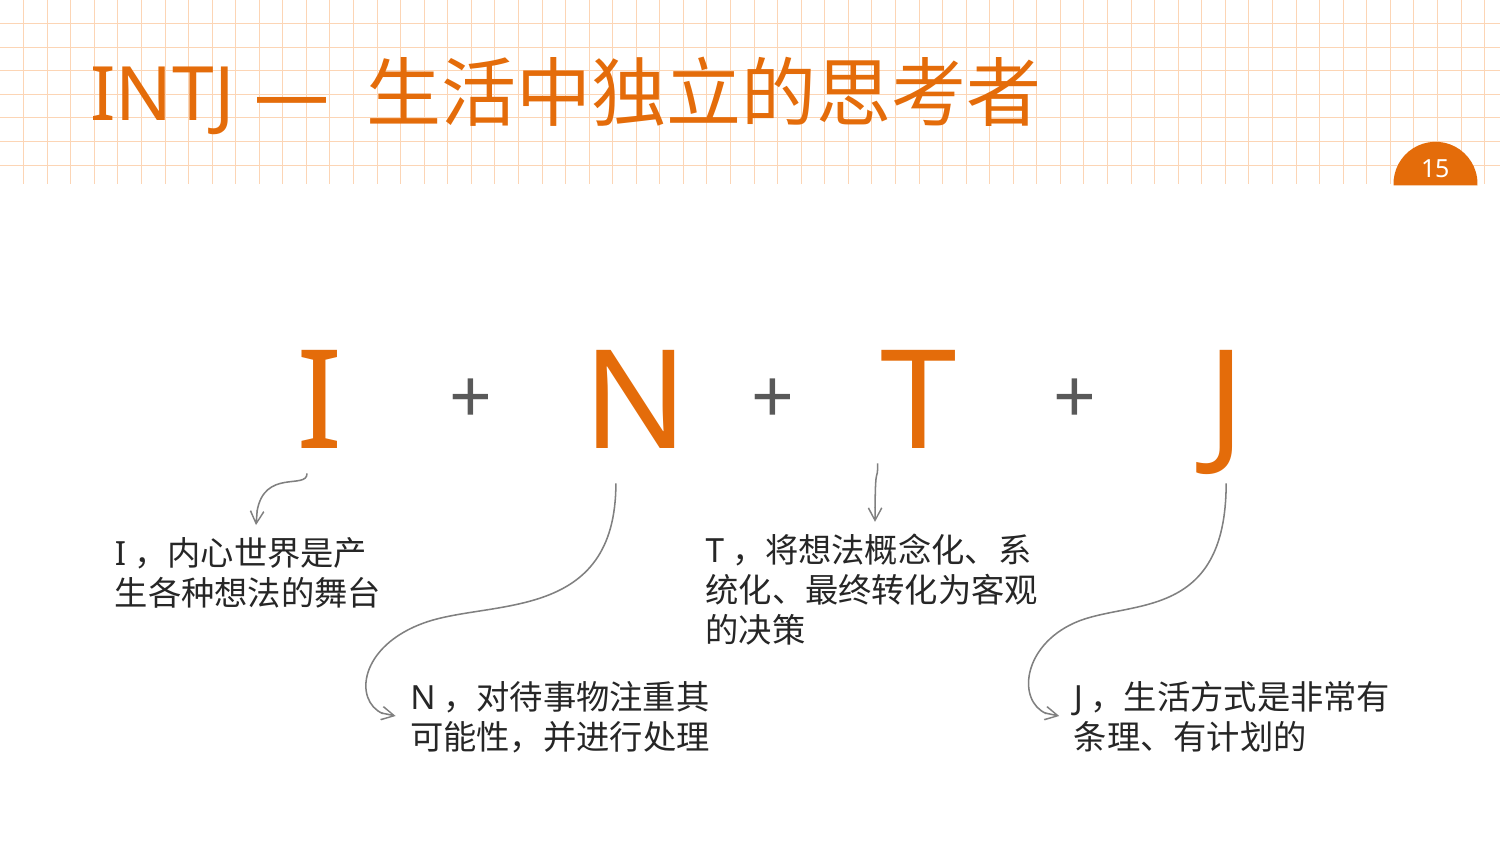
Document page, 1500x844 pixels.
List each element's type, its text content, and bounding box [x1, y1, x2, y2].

text_box N [568, 303, 664, 484]
text_box J [1178, 303, 1274, 484]
text_box + [713, 341, 832, 447]
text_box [389, 490, 622, 712]
text_box T，将想法概念化、系统化、最终转化为客观的决策 [690, 521, 1021, 657]
text_box + [411, 341, 530, 447]
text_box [846, 491, 906, 495]
text_box J，生活方式是非常有条理、有计划的 [1059, 668, 1420, 764]
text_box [255, 473, 308, 525]
text_box N，对待事物注重其可能性，并进行处理 [395, 668, 739, 764]
text_box T [865, 303, 961, 484]
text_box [1026, 517, 1259, 685]
text_box I，内心世界是产生各种想法的舞台 [100, 525, 384, 620]
text_box + [1016, 341, 1135, 447]
slide_number 15 [1388, 152, 1483, 186]
text_box I [272, 303, 367, 484]
title INTJ — 生活中独立的思考者 [75, 20, 1425, 161]
